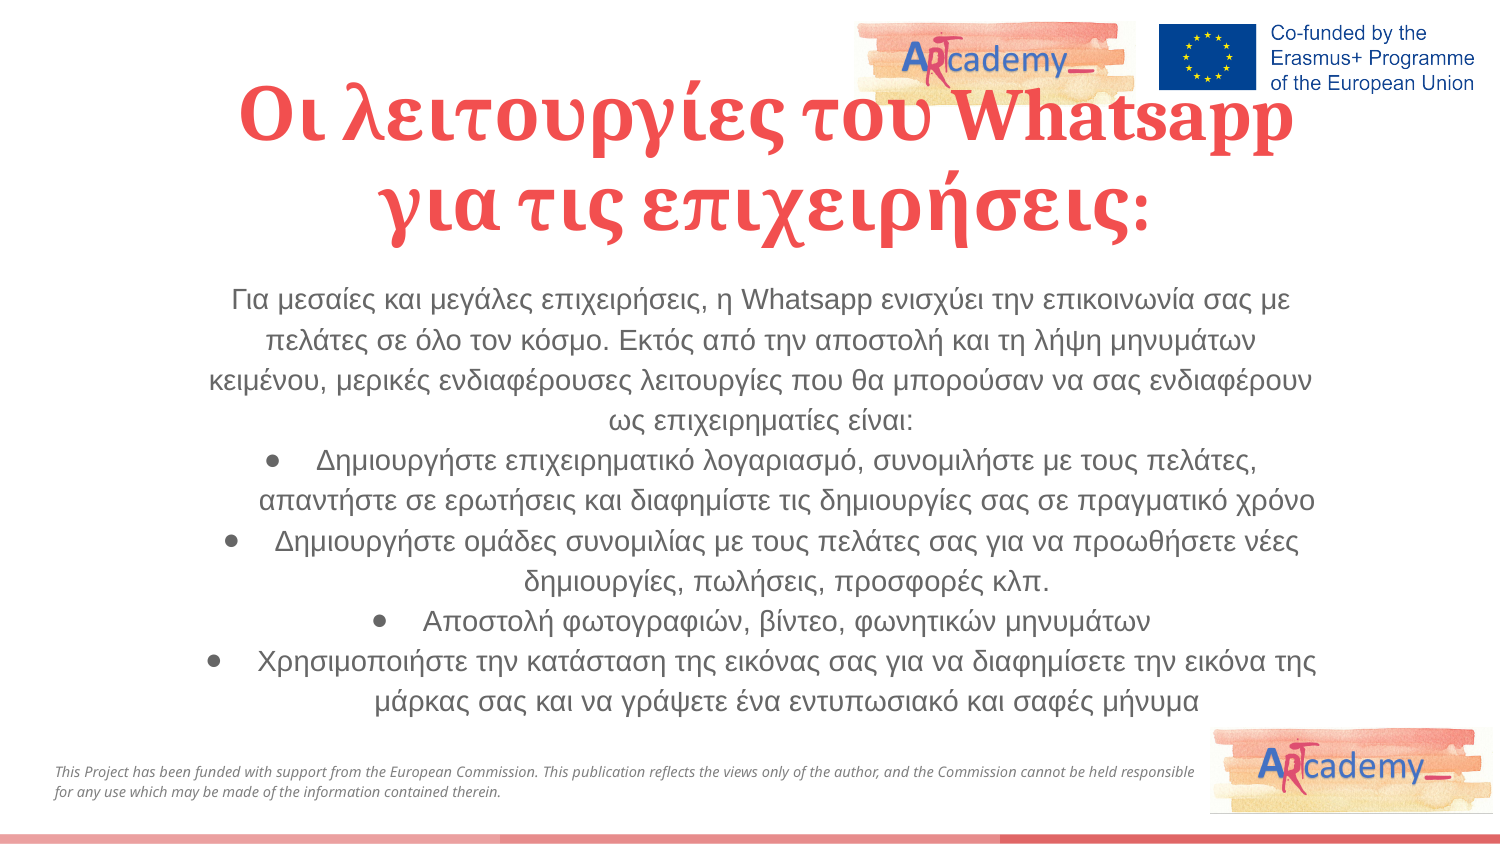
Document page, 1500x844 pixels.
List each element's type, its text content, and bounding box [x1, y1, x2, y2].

title Οι λειτουργίες του Whatsapp για τις επιχειρήσεις: [180, 53, 1352, 261]
list Για μεσαίες και μεγάλες επιχειρήσεις, η Whatsapp ενισχύει την επικοινωνία σας με πελάτες σε όλο τον κόσμο. Εκτός από την αποστολή και τη λήψη μηνυμάτων κειμένου, μερικές ενδιαφέρουσες λειτουργίες που θα μπορούσαν να σας ενδιαφέρουν ως επιχειρηματίες είναι: Δημιουργήστε επιχειρηματικό λογαριασμό, συνομιλήστε με τους πελάτες, απαντήστε σε ερωτήσεις και διαφημίστε τις δημιουργίες σας σε πραγματικό χρόνο Δημιουργήστε ομάδες συνομιλίας με τους πελάτες σας για να προωθήσετε νέες δημιουργίες, πωλήσεις, προσφορές κλπ. Αποστολή φωτογραφιών, βίντεο, φωνητικών μηνυμάτων Χρησιμοποιήστε την κατάσταση της εικόνας σας για να διαφημίσετε την εικόνα της μάρκας σας και να γράψετε ένα εντυπωσιακό και σαφές μήνυμα [164, 260, 1336, 666]
picture [854, 2, 1137, 138]
picture [1210, 709, 1493, 844]
text_box This Project has been funded with support from the European Commission. This publication reflects the views only of the author, and the Commission cannot be held responsible for any use which may be made of the information contained therein. [39, 754, 1205, 799]
picture [1158, 24, 1474, 94]
